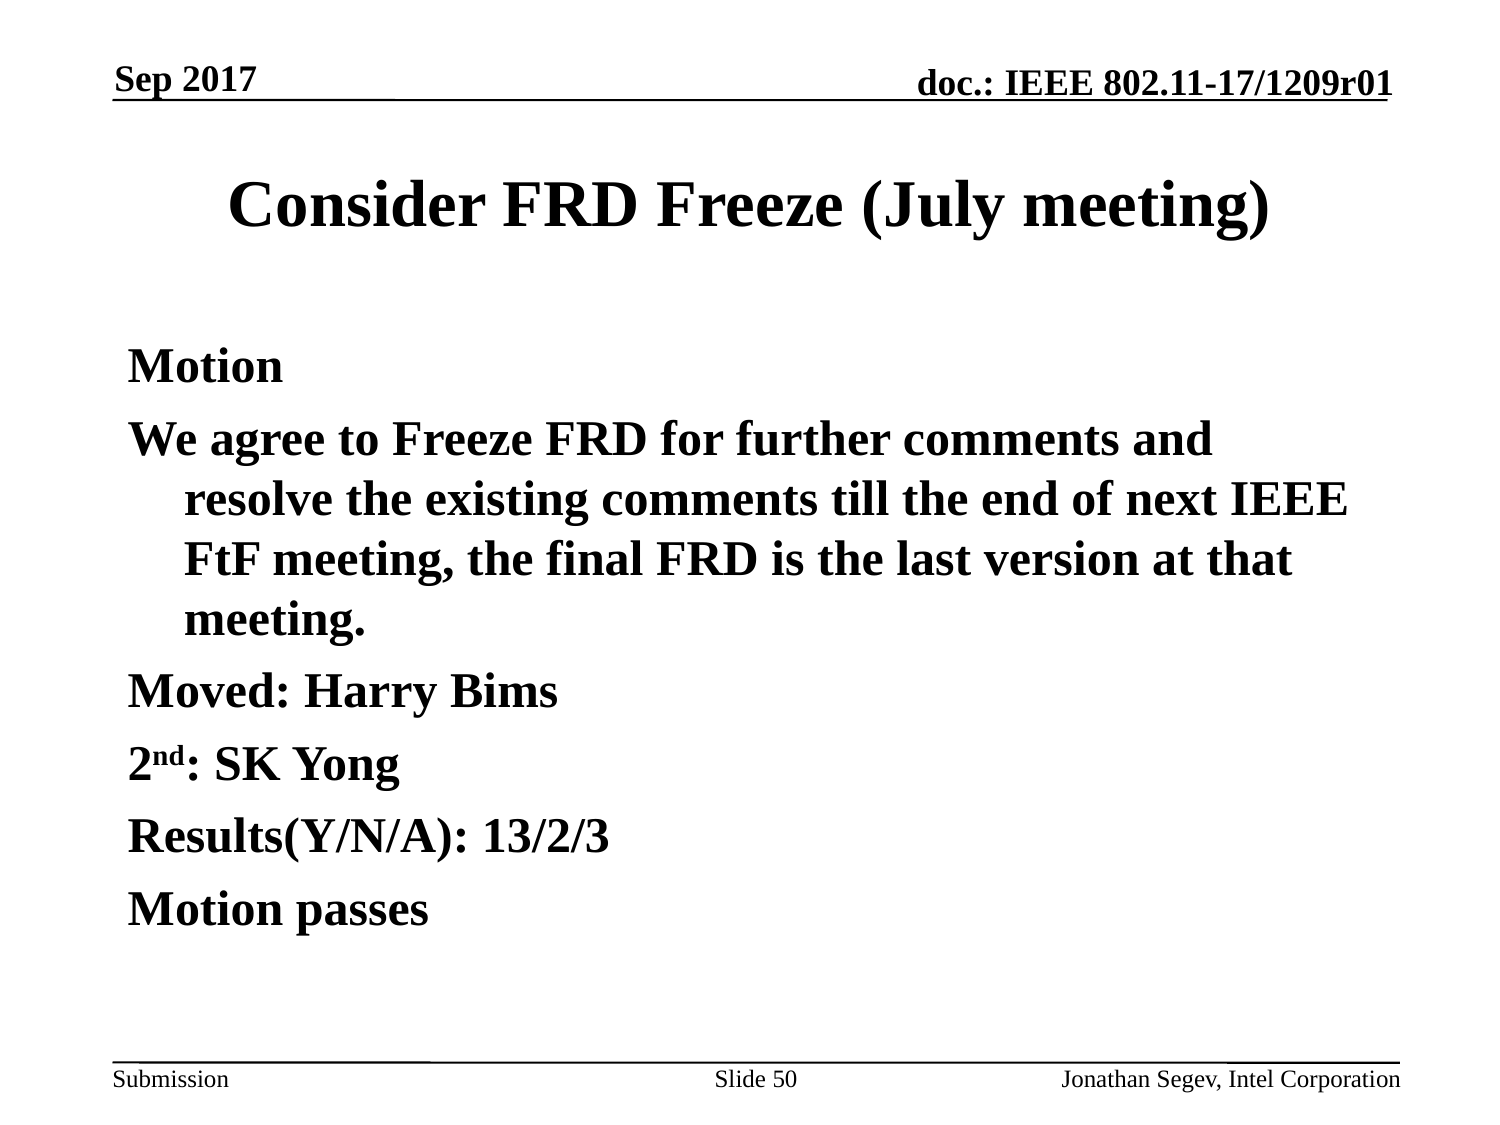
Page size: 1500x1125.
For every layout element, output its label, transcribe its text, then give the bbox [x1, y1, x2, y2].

slide_number Slide 50 [712, 1061, 800, 1123]
list Motion We agree to Freeze FRD for further comments and resolve the existing comments till the end of next IEEE FtF meeting, the final FRD is the last version at that meeting. Moved: Harry Bims 2nd: SK Yong Results(Y/N/A): 13/2/3 Motion passes [112, 324, 1388, 1000]
title Consider FRD Freeze (July meeting) [112, 112, 1388, 288]
footer Jonathan Segev, Intel Corporation [878, 1061, 1402, 1093]
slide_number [114, 54, 423, 100]
